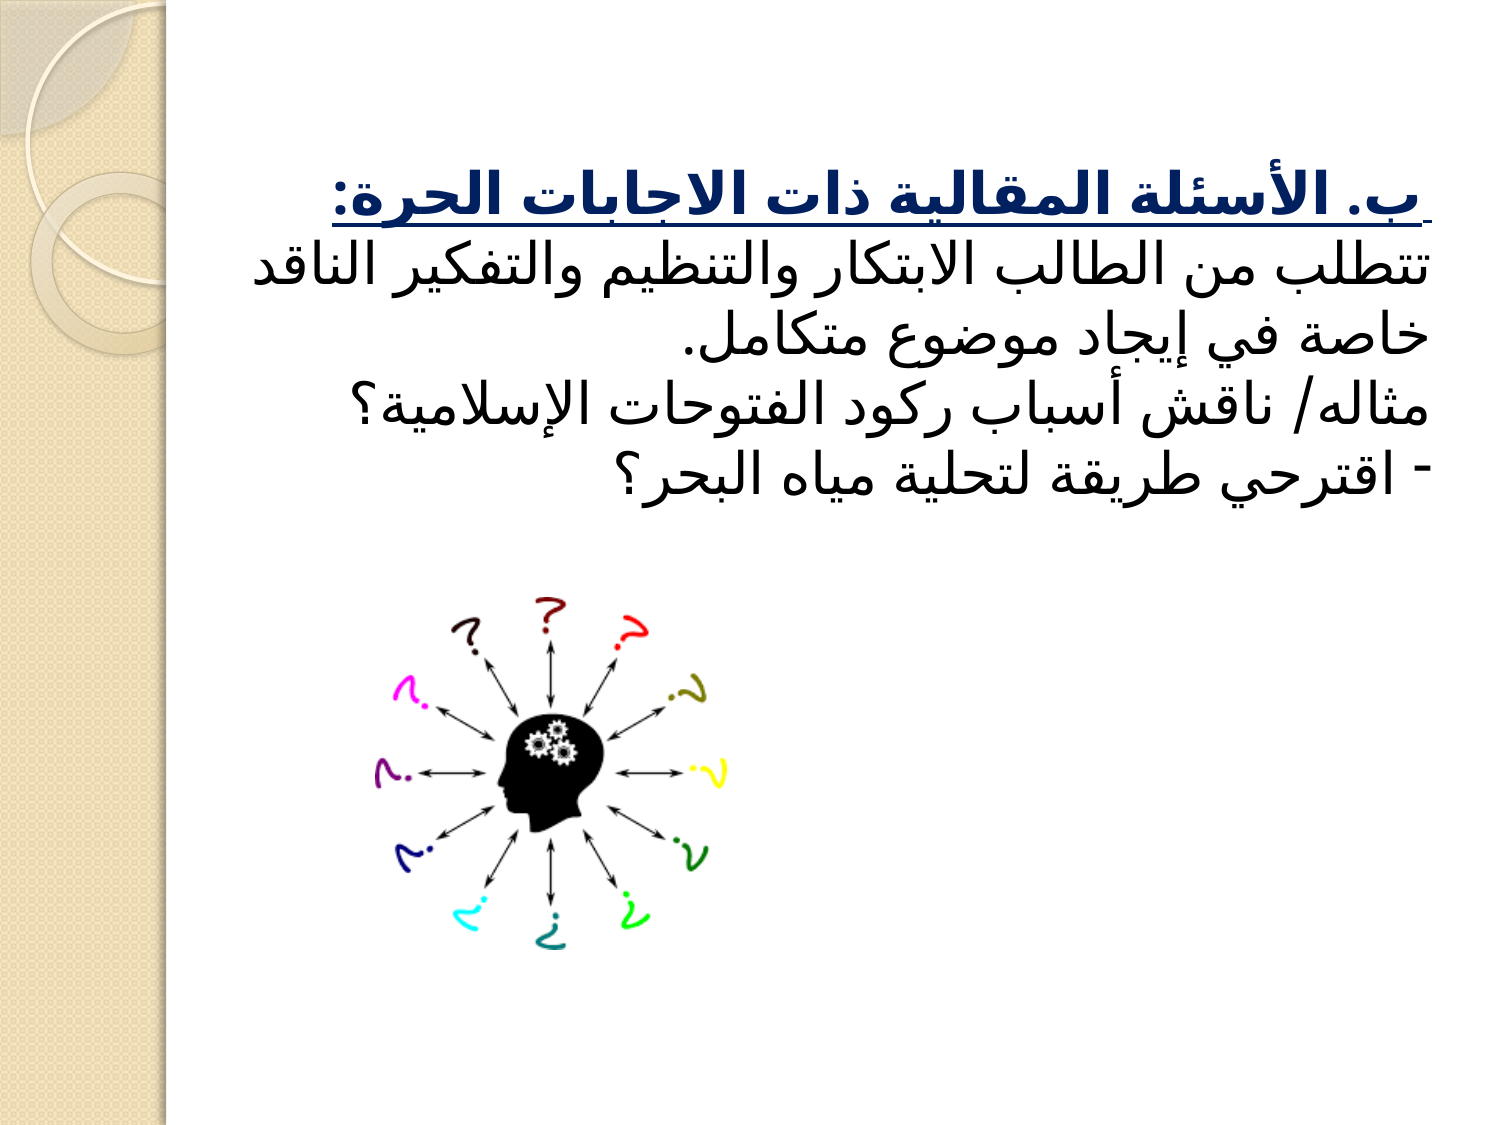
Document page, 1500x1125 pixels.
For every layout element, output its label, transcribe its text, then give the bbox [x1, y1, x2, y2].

picture [374, 597, 727, 950]
text_box ب. الأسئلة المقالية ذات الاجابات الحرة: تتطلب من الطالب الابتكار والتنظيم والتفكير الناقد خاصة في إيجاد موضوع متكامل. مثاله/ ناقش أسباب ركود الفتوحات الإسلامية؟ اقترحي طريقة لتحلية مياه البحر؟ [206, 149, 1447, 514]
